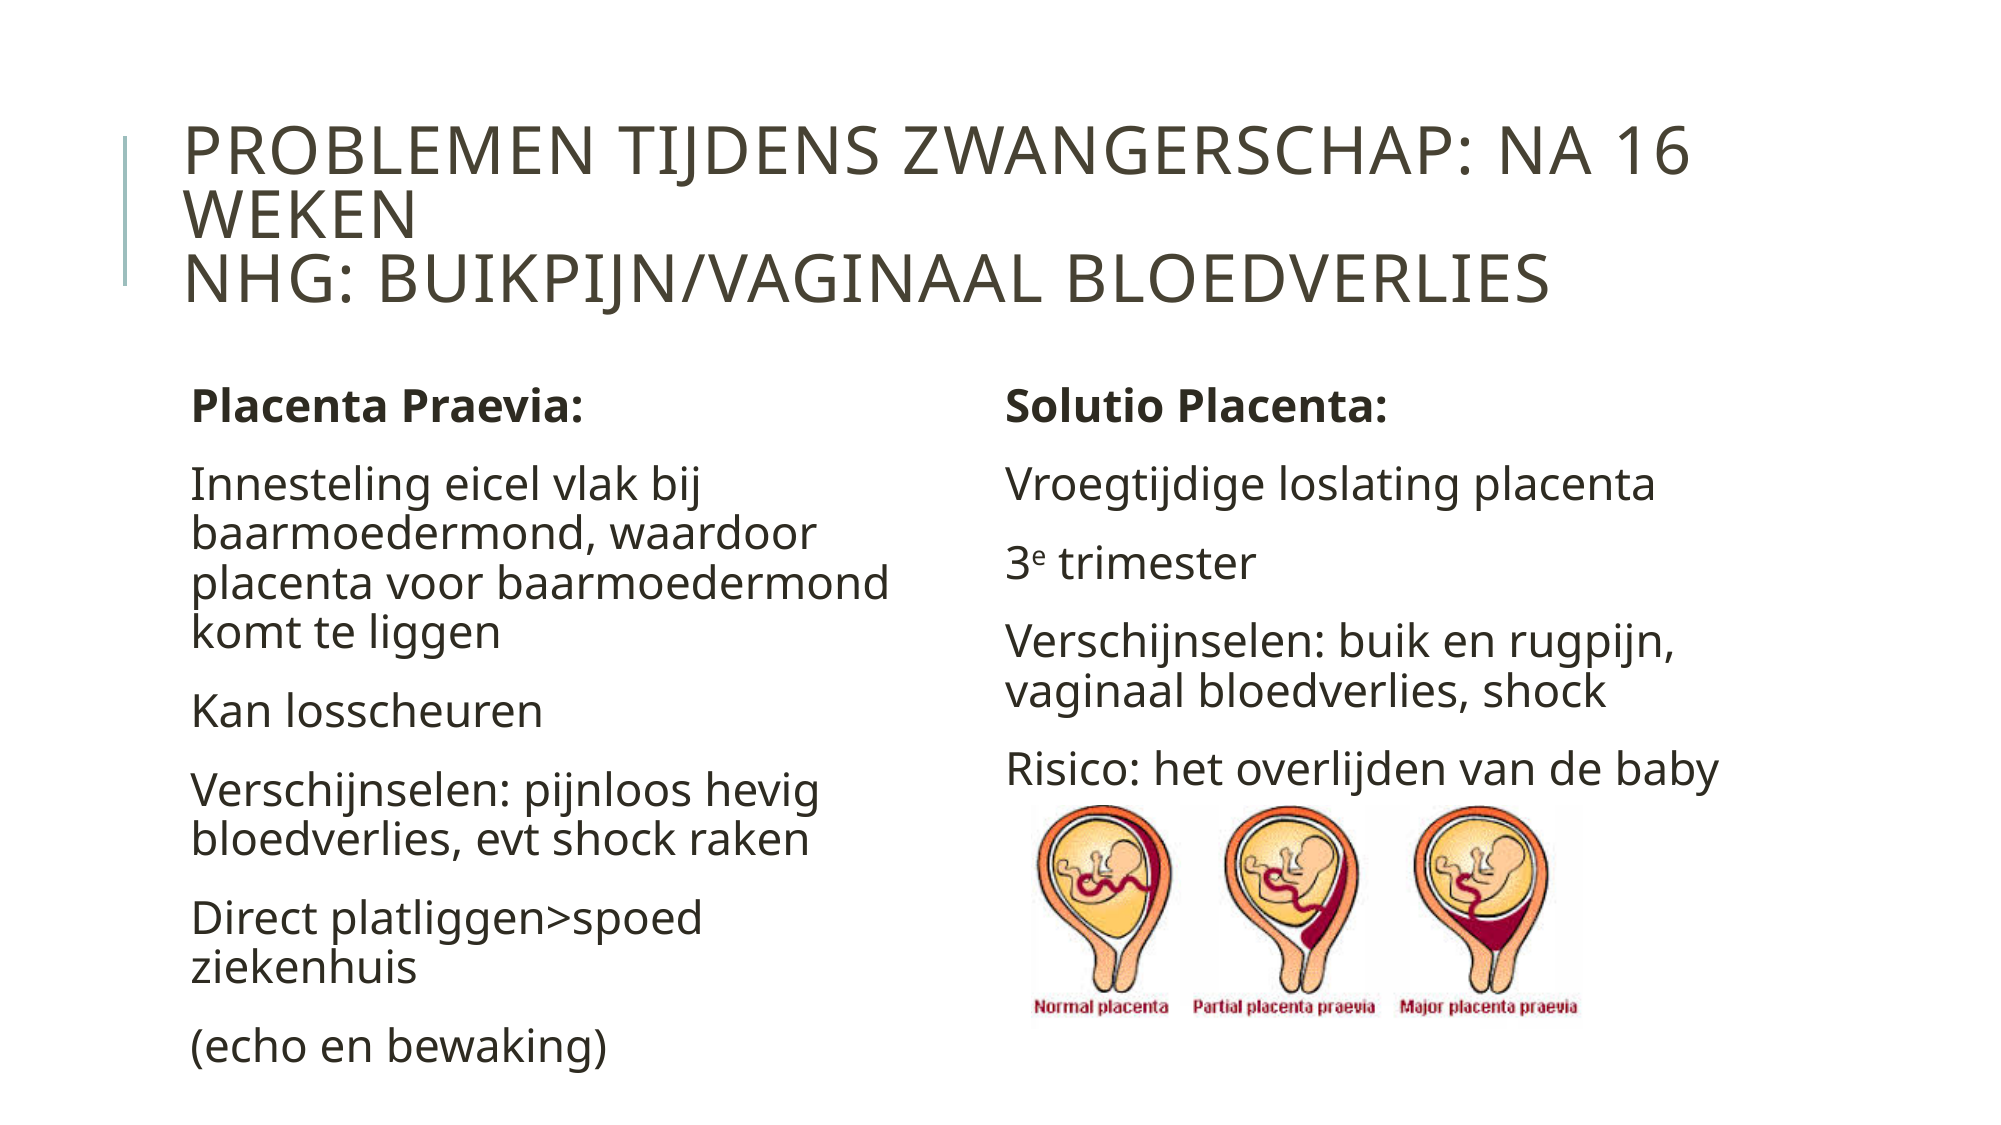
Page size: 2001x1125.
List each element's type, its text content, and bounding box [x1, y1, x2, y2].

picture [1030, 805, 1583, 1030]
list Solutio Placenta: Vroegtijdige loslating placenta 3e trimester Verschijnselen: buik en rugpijn, vaginaal bloedverlies, shock Risico: het overlijden van de baby [982, 375, 1763, 1035]
title Problemen tijdens zwangerschap: na 16 weken NHG: buikpijn/vaginaal bloedverlies [168, 96, 1763, 342]
list Placenta Praevia: Innesteling eicel vlak bij baarmoedermond, waardoor placenta voor baarmoedermond komt te liggen Kan losscheuren Verschijnselen: pijnloos hevig bloedverlies, evt shock raken Direct platliggen>spoed ziekenhuis (echo en bewaking) [168, 375, 948, 1035]
